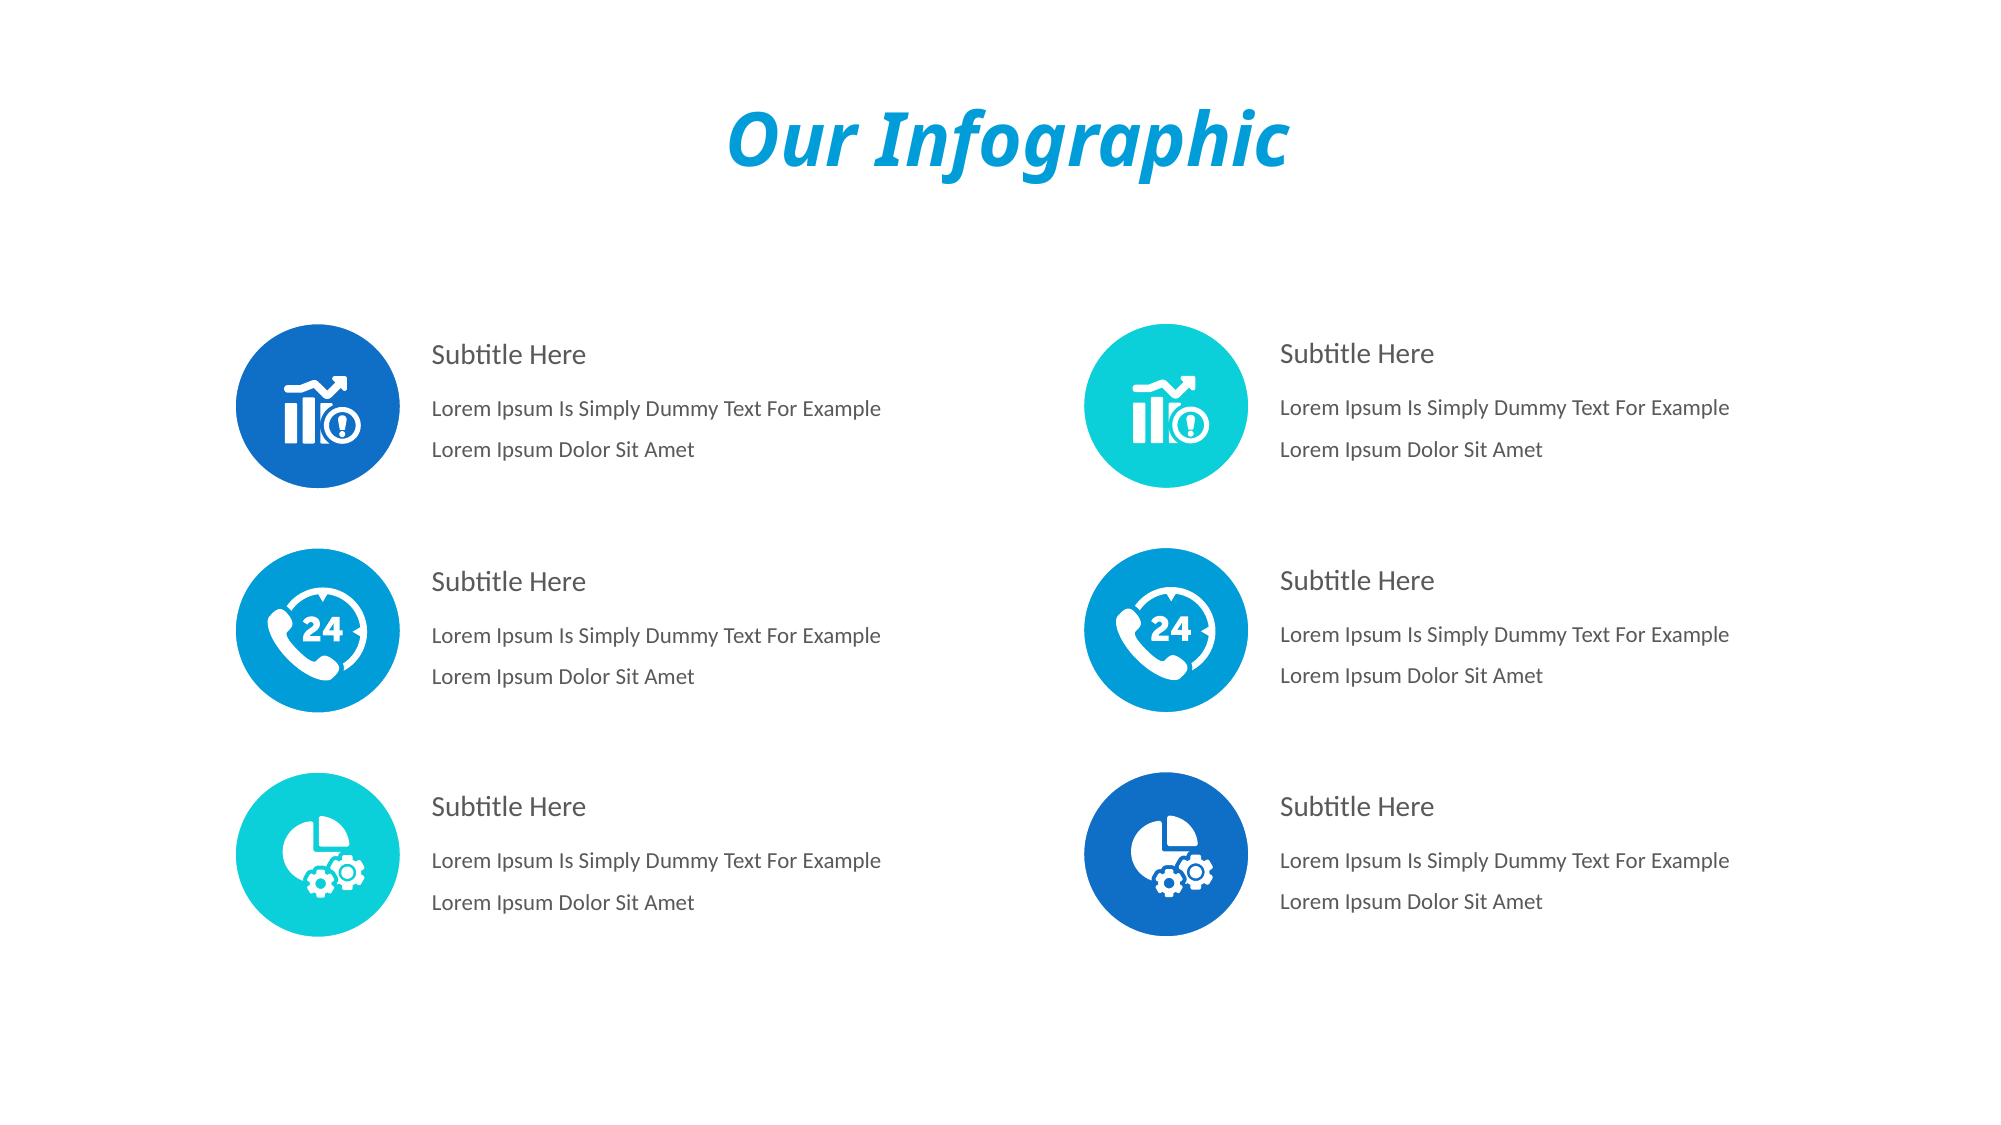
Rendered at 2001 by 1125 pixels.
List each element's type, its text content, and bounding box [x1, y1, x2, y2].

text_box Lorem Ipsum Is Simply Dummy Text For Example Lorem Ipsum Dolor Sit Amet [416, 372, 948, 467]
text_box [232, 545, 403, 716]
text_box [1130, 815, 1213, 898]
text_box [1081, 769, 1252, 940]
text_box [282, 815, 365, 898]
text_box Lorem Ipsum Is Simply Dummy Text For Example Lorem Ipsum Dolor Sit Amet [1265, 598, 1797, 700]
text_box [286, 587, 368, 671]
text_box [1134, 587, 1216, 671]
text_box [267, 609, 340, 681]
text_box [232, 769, 403, 940]
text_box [283, 375, 361, 444]
text_box Subtitle Here [1265, 327, 1453, 378]
text_box Subtitle Here [416, 780, 604, 831]
text_box Our Infographic [645, 83, 1371, 189]
text_box Subtitle Here [416, 327, 604, 378]
text_box Subtitle Here [1265, 779, 1453, 831]
text_box Lorem Ipsum Is Simply Dummy Text For Example Lorem Ipsum Dolor Sit Amet [416, 599, 948, 701]
text_box Subtitle Here [416, 554, 604, 605]
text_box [1132, 375, 1210, 444]
text_box [1081, 544, 1252, 716]
text_box [1081, 320, 1252, 491]
text_box Lorem Ipsum Is Simply Dummy Text For Example Lorem Ipsum Dolor Sit Amet [1265, 371, 1797, 474]
text_box Lorem Ipsum Is Simply Dummy Text For Example Lorem Ipsum Dolor Sit Amet [1265, 824, 1797, 926]
text_box [232, 321, 403, 492]
text_box [1116, 608, 1188, 681]
text_box Subtitle Here [1265, 553, 1453, 605]
text_box Lorem Ipsum Is Simply Dummy Text For Example Lorem Ipsum Dolor Sit Amet [416, 824, 948, 927]
